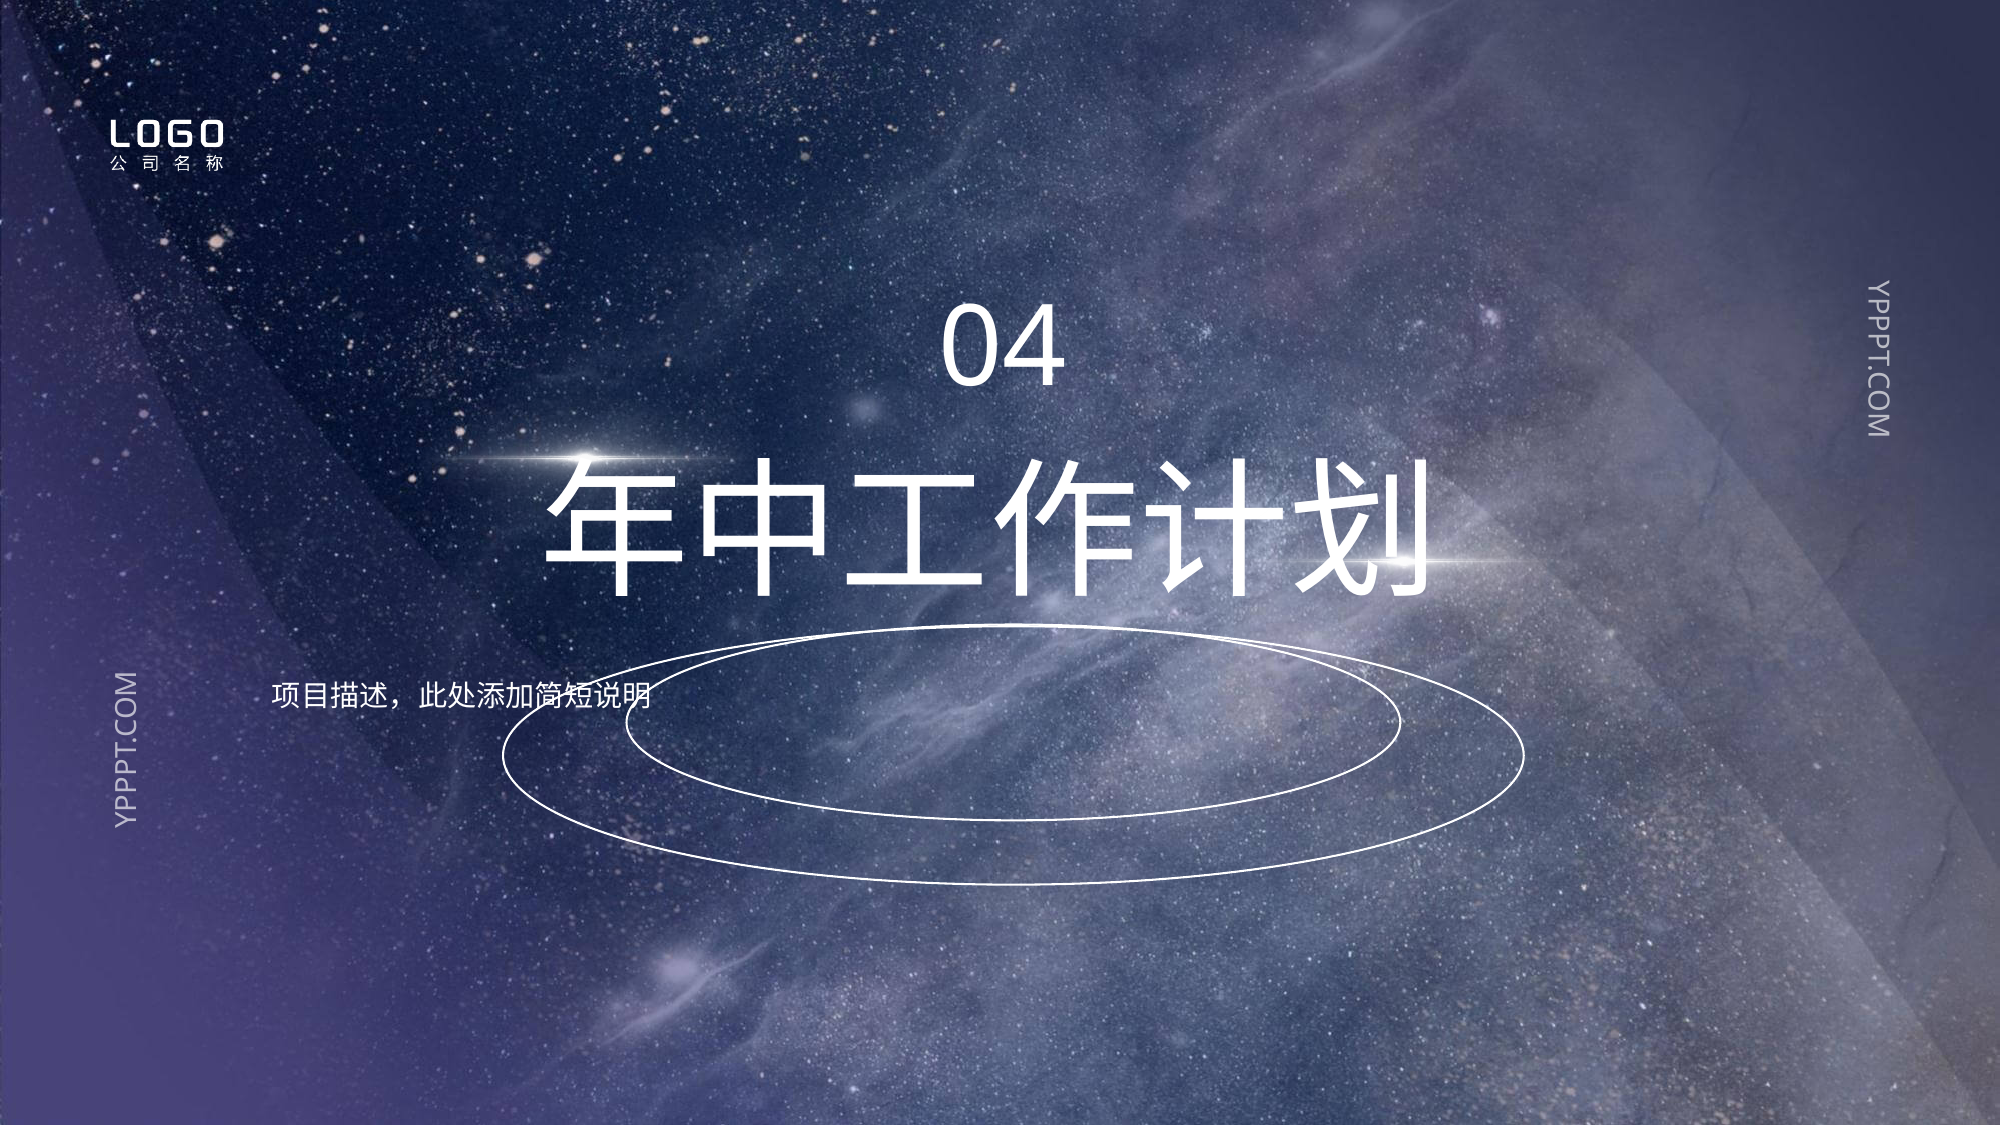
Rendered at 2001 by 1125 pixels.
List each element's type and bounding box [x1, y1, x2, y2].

picture [0, 0, 2000, 1125]
text_box [502, 624, 1524, 885]
